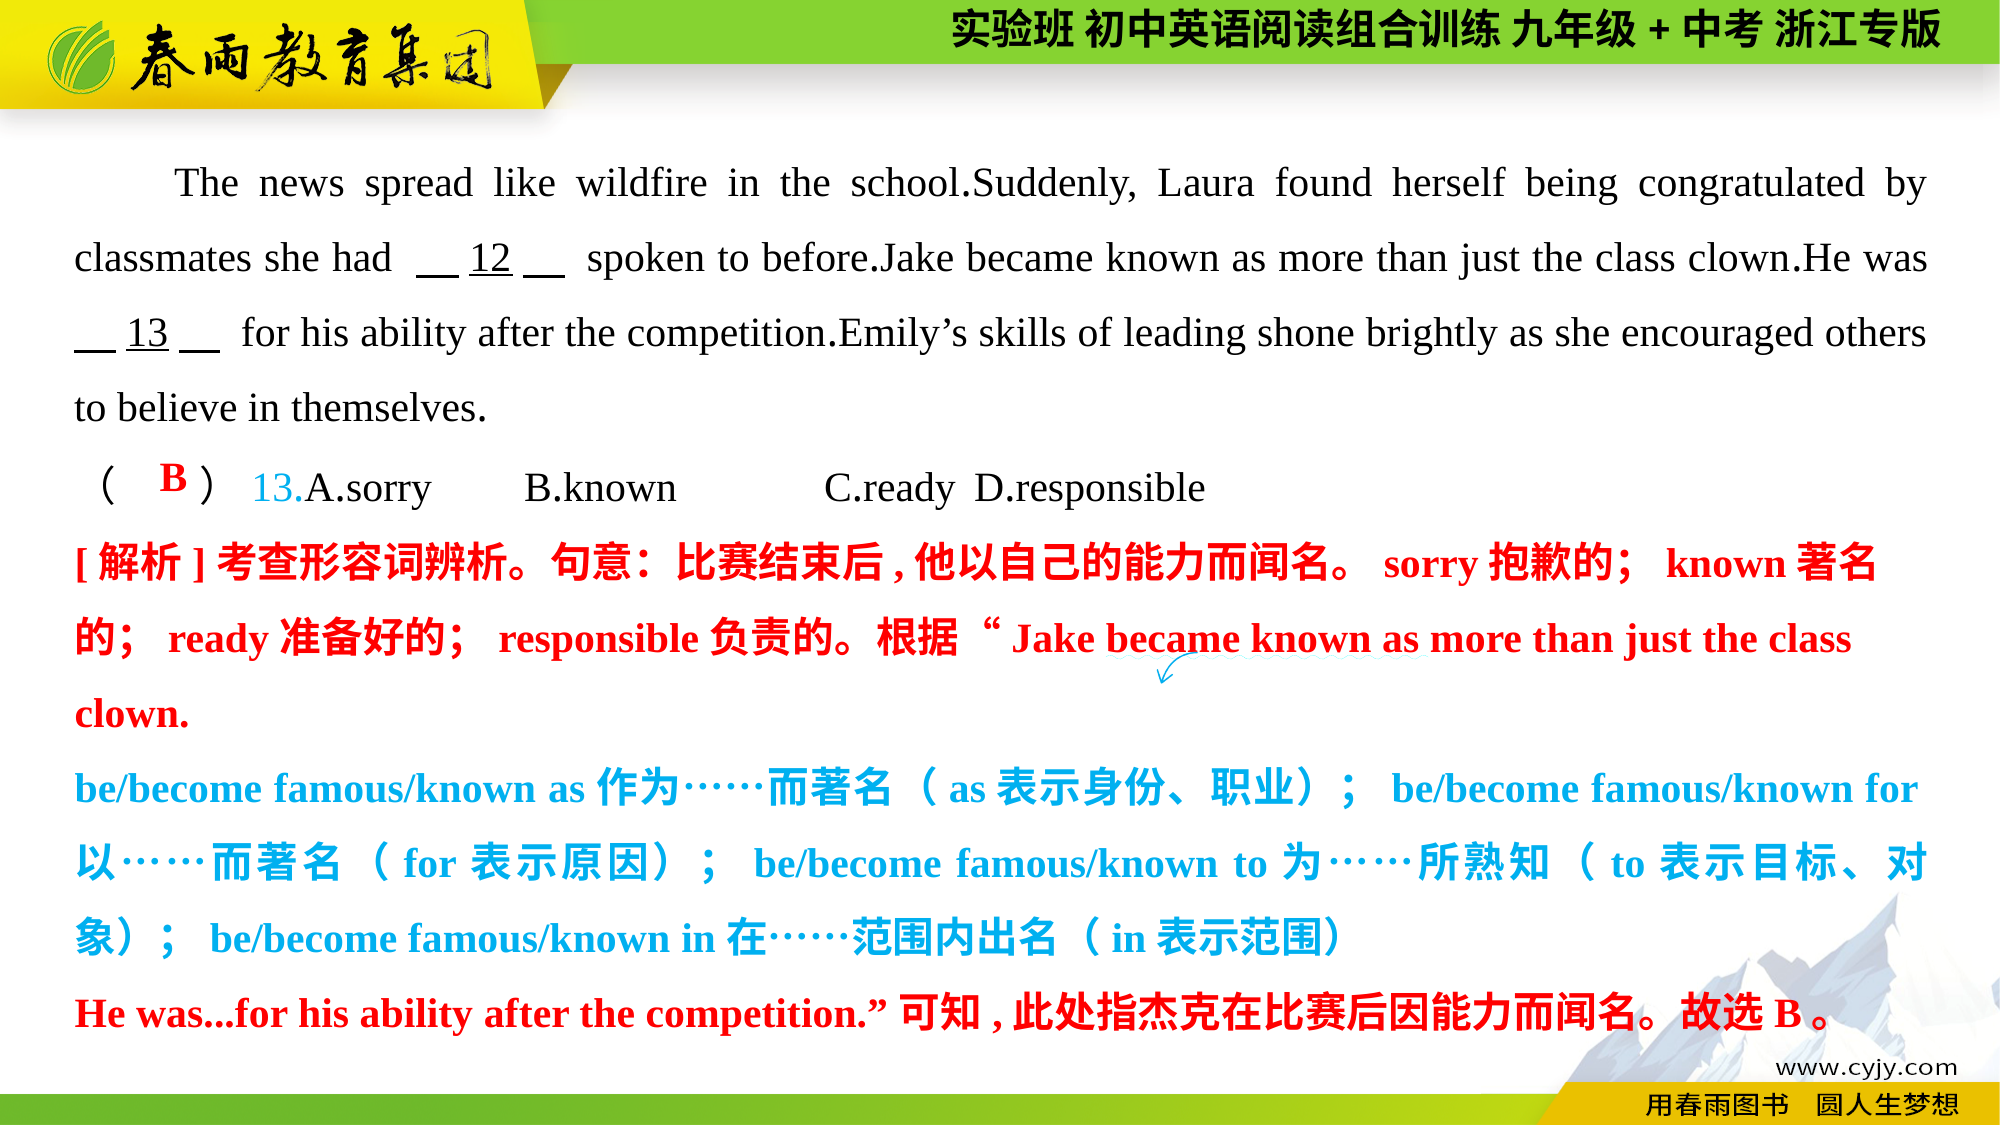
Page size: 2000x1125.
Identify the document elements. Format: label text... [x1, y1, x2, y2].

picture [0, 0, 2000, 1125]
text_box [解析]考查形容词辨析。句意：比赛结束后,他以自己的能力而闻名。sorry抱歉的；known著名的；ready准备好的；responsible负责的。根据“Jake became known as more than just the class clown. be/become famous/known as作为……而著名（as表示身份、职业）；be/become famous/known for以……而著名（for表示原因）；be/become famous/known to为……所熟知（to表示目标、对象）；be/become famous/known in在……范围内出名（in表示范围） He was...for his ability after the competition.”可知,此处指杰克在比赛后因能力而闻名。故选B。 [59, 503, 1944, 1044]
text_box （ ）13.A.sorry B.known C.ready D.responsible [59, 427, 1944, 503]
list The news spread like wildfire in the school.Suddenly, Laura found herself being congratulated by classmates she had 12 spoken to before.Jake became known as more than just the class clown.He was 13 for his ability after the competition.Emily’s skills of leading shone brightly as she encouraged others to believe in themselves. [59, 122, 1944, 427]
text_box B [144, 442, 203, 508]
